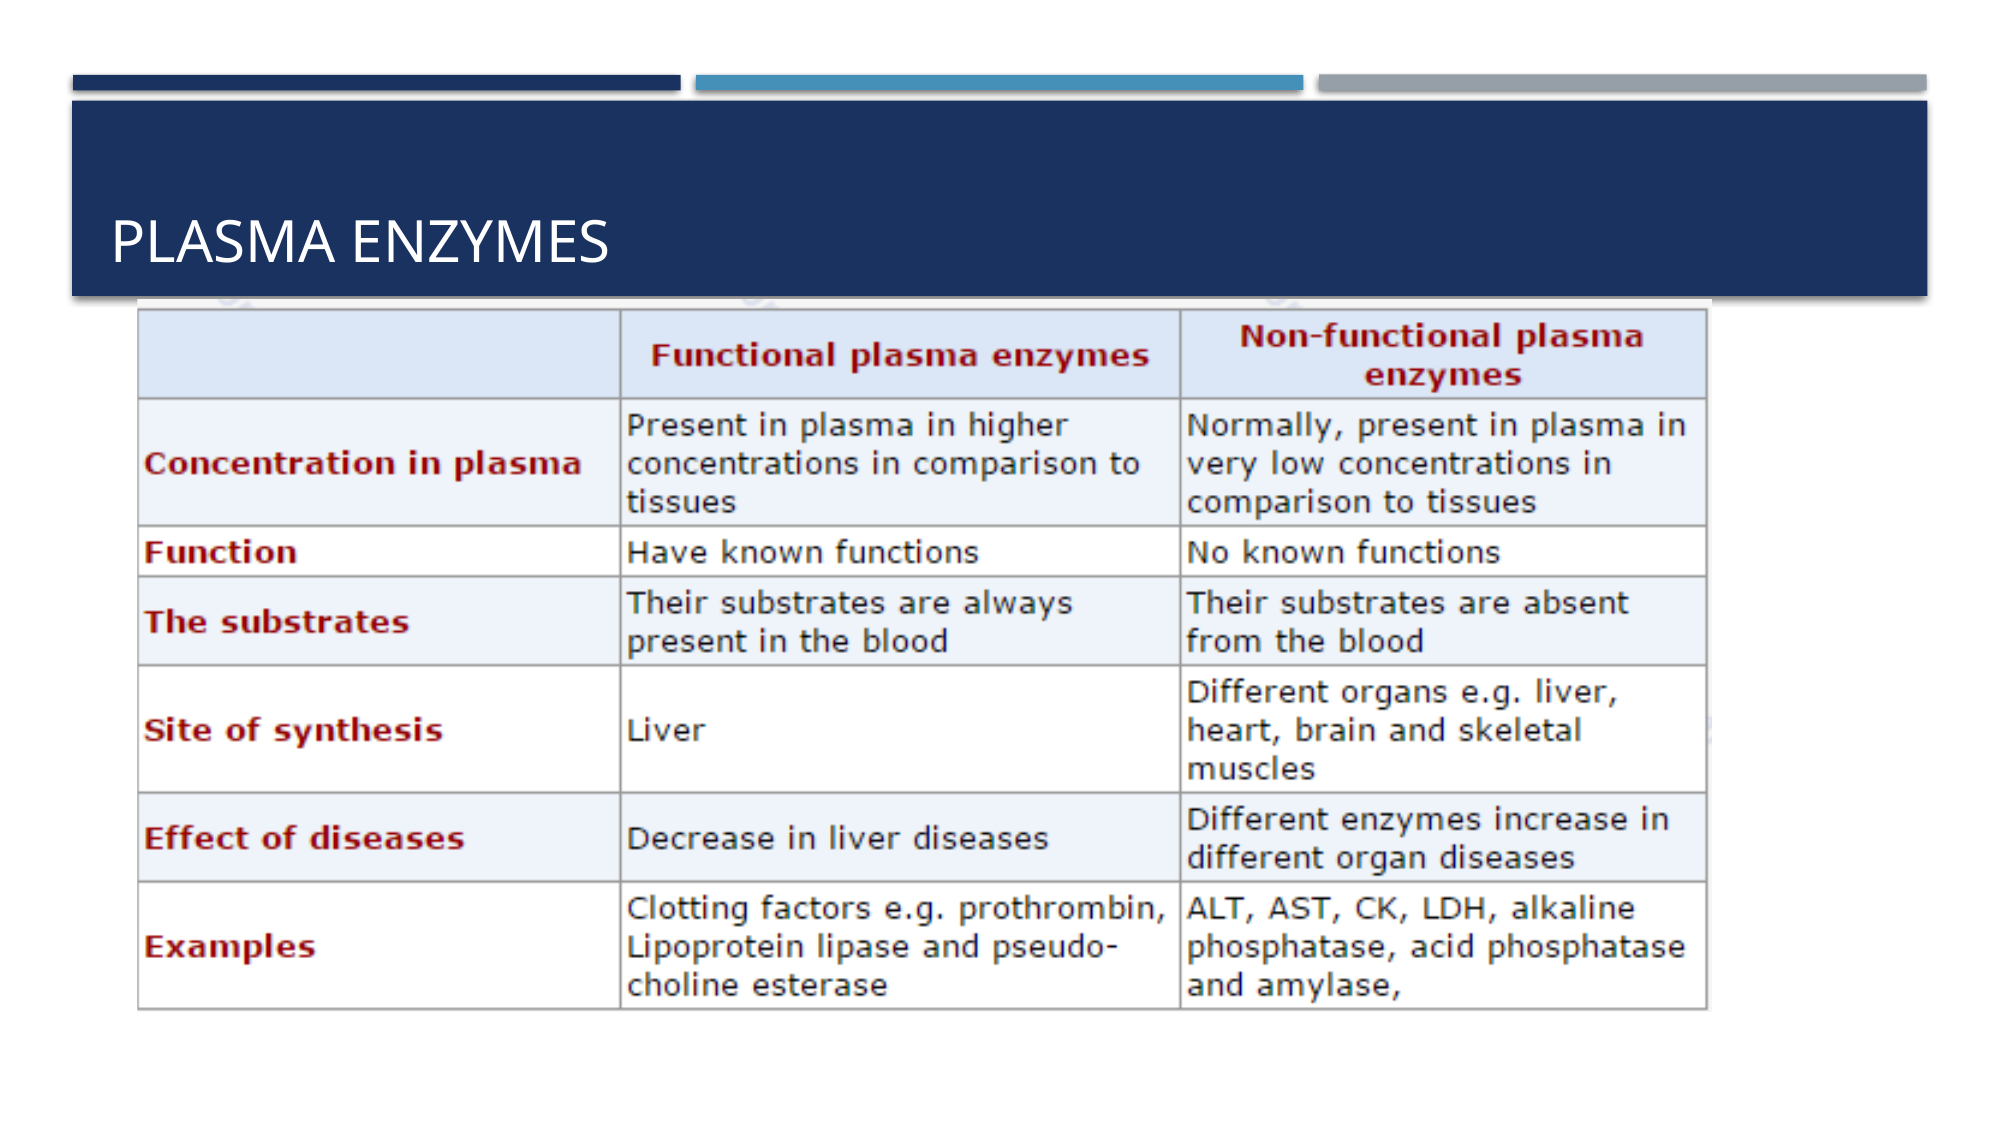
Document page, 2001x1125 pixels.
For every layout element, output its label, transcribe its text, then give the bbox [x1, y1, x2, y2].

title Plasma enzymes [95, 115, 1905, 282]
picture [136, 298, 1713, 1012]
